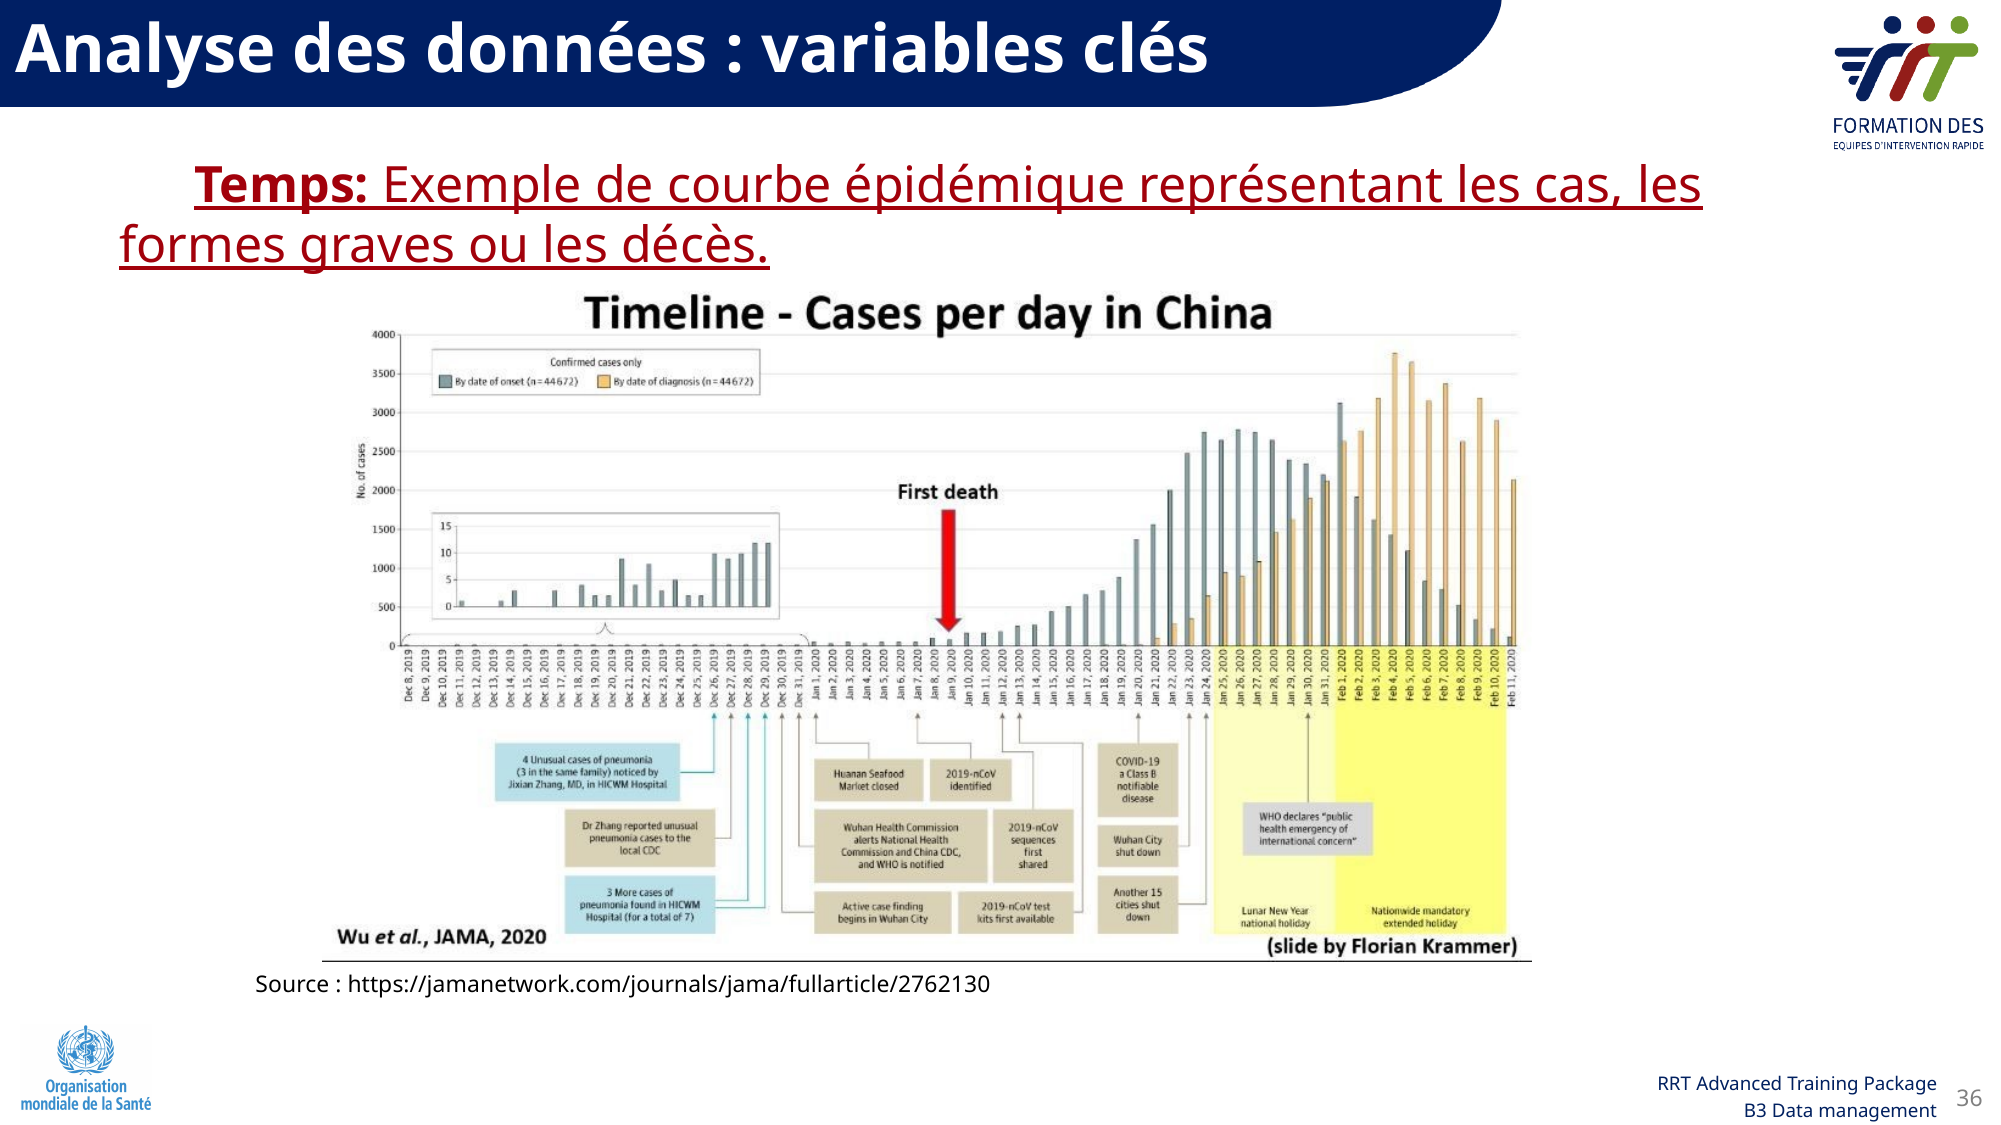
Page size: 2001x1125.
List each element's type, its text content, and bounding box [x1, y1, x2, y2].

picture [1833, 15, 1984, 151]
title Analyse des données : variables clés [0, 0, 1801, 104]
text_box Source : https://jamanetwork.com/journals/jama/fullarticle/2762130 [240, 961, 1109, 1005]
text_box Temps: Exemple de courbe épidémique représentant les cas, les formes graves ou les décès. [104, 145, 1866, 284]
picture [20, 1024, 152, 1111]
picture [322, 281, 1532, 963]
